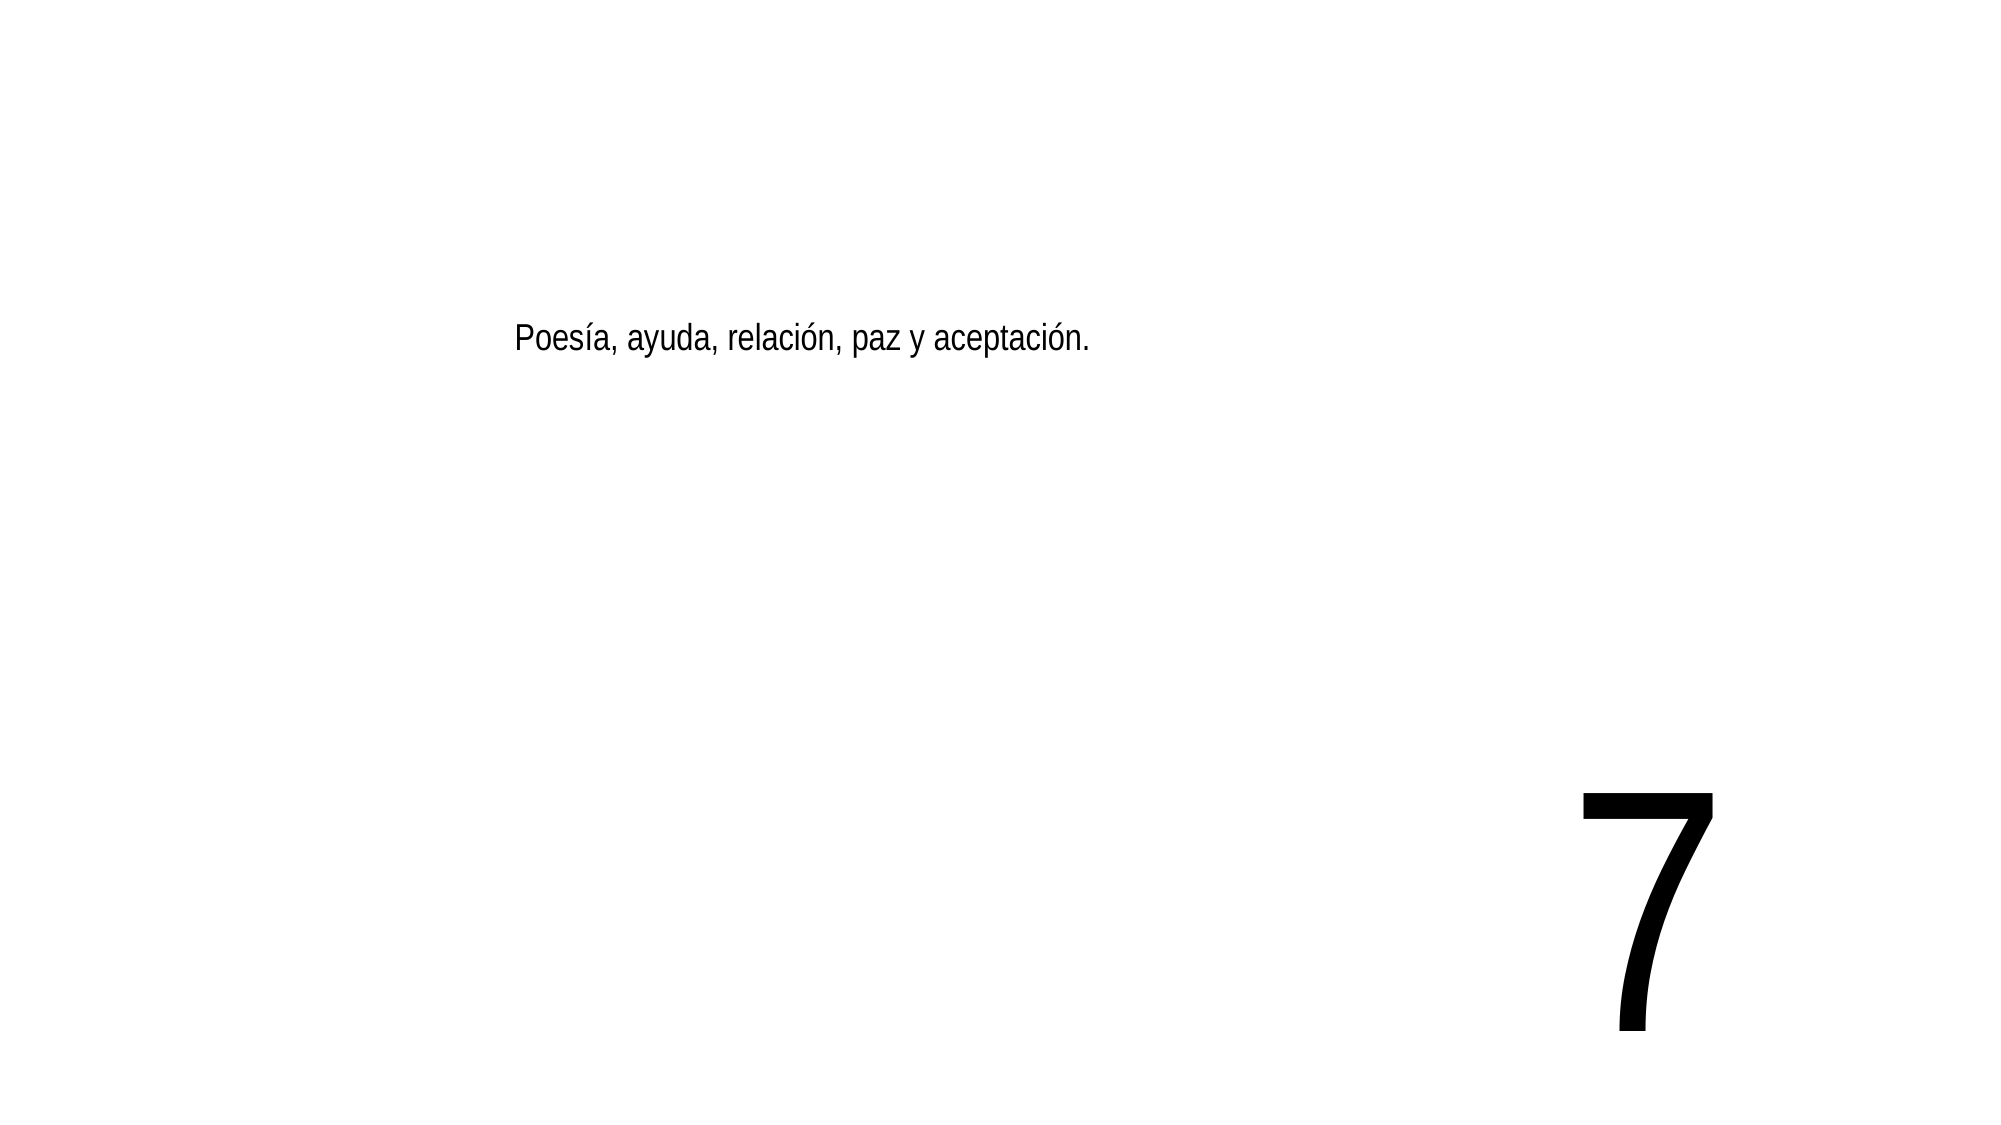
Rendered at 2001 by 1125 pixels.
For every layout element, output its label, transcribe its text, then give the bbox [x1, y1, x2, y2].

text_box Poesía, ayuda, relación, paz y aceptación. [499, 305, 1500, 366]
text_box 7 [1428, 678, 1870, 1109]
